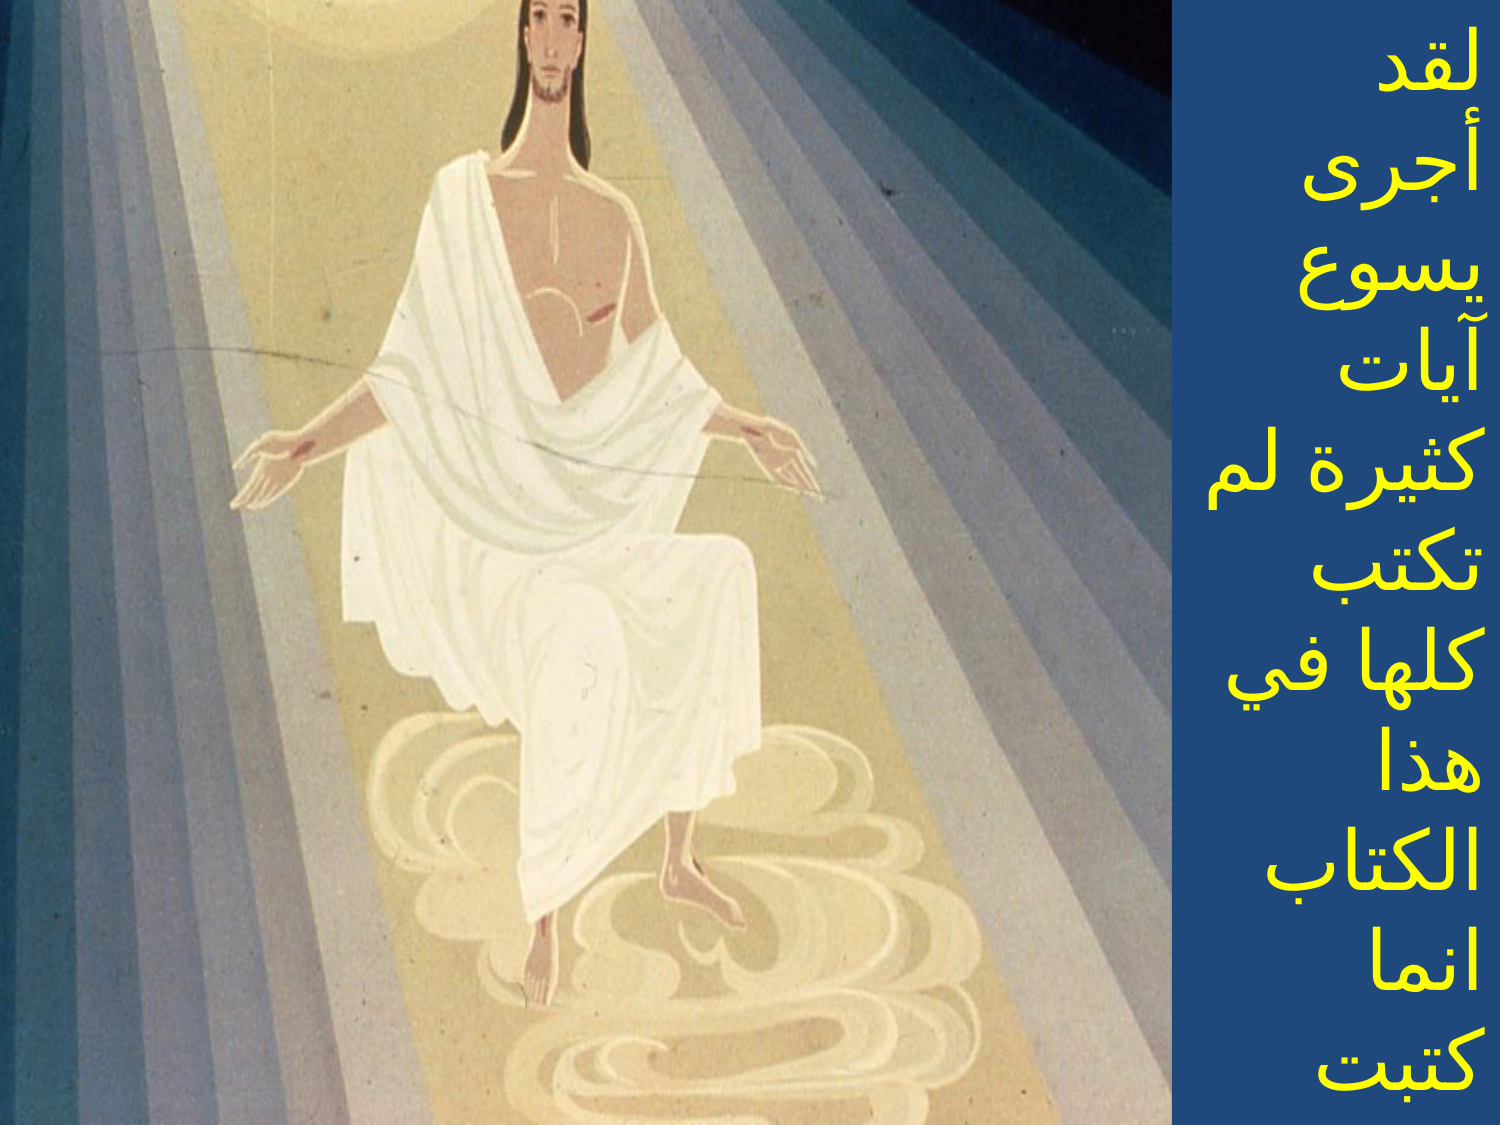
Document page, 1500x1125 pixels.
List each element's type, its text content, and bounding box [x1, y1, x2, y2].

text_box لقد أجرى يسوع آيات كثيرة لم تكتب كلها في هذا الكتاب انما كتبت هذه لتؤمنوا أنتم فتكون لكم الحياة الأبدية [1173, 0, 1500, 1125]
picture [0, 0, 1173, 1125]
